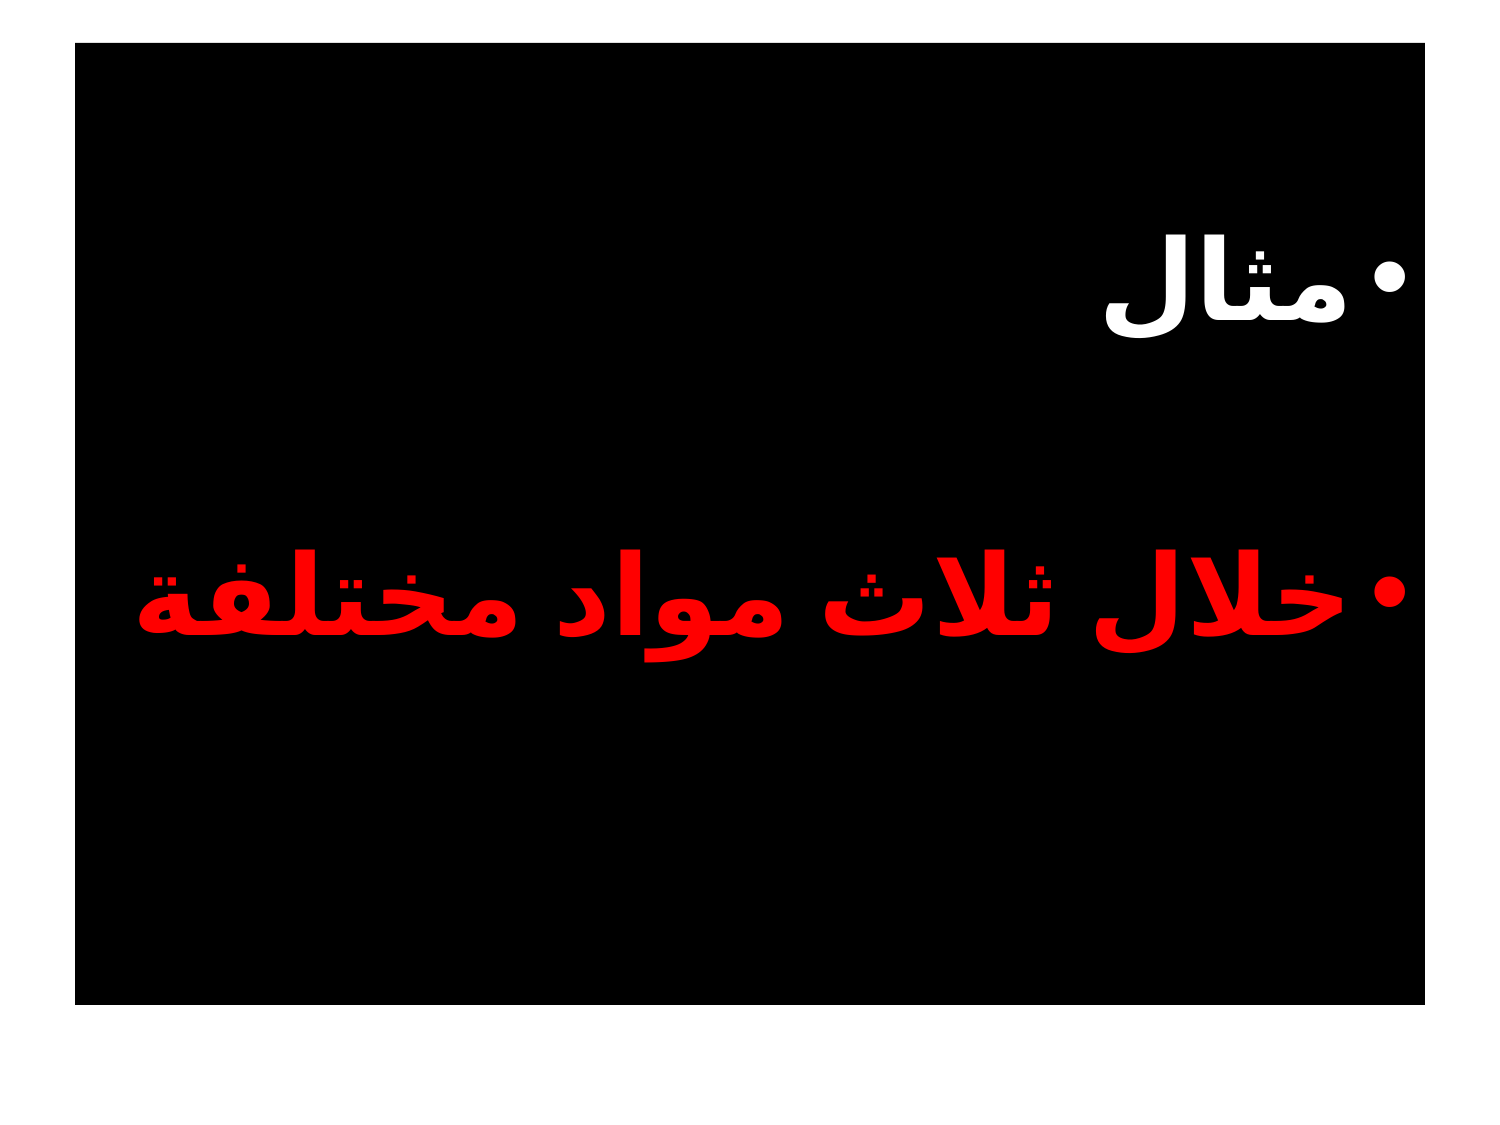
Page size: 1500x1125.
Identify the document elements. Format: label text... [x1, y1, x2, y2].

list مثال خلال ثلاث مواد مختلفة [75, 42, 1425, 1005]
